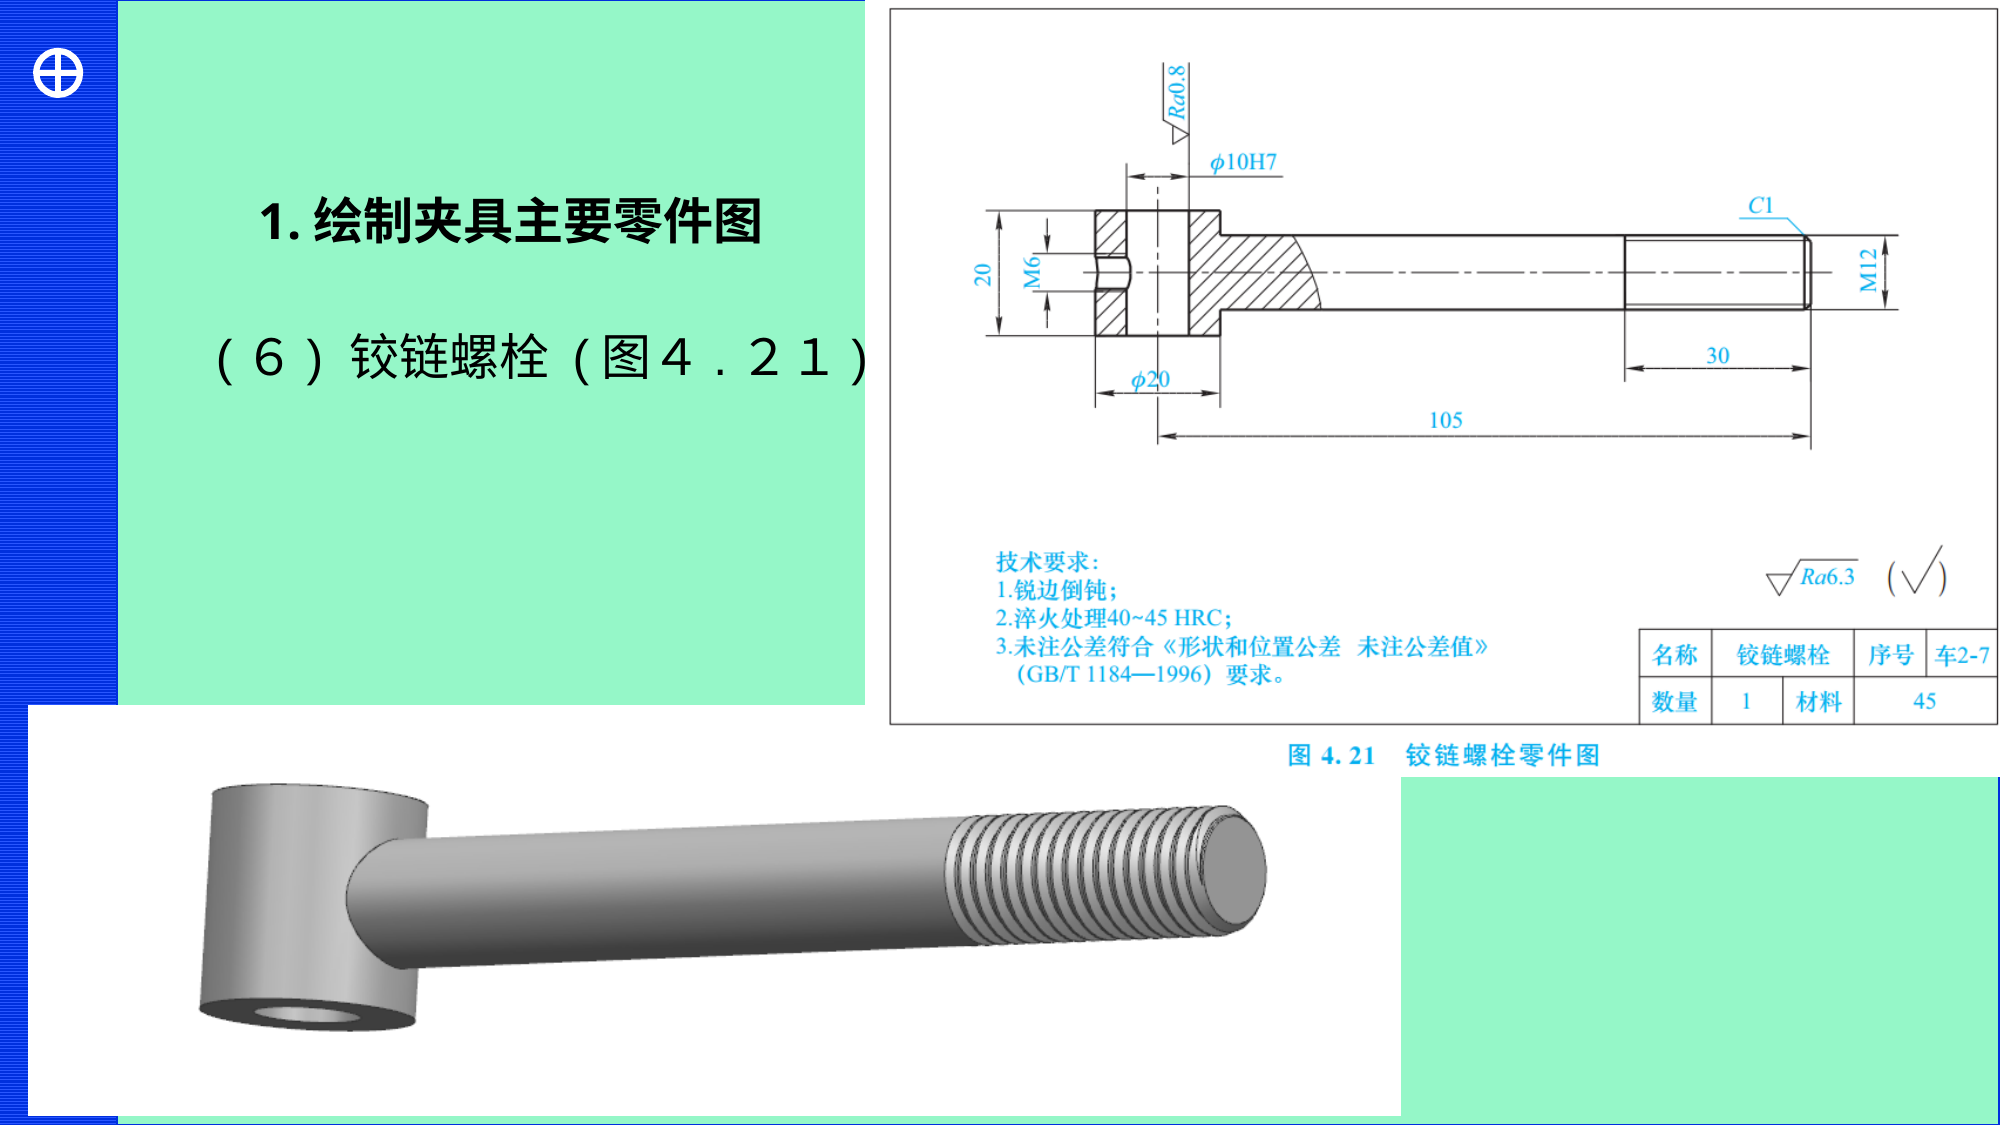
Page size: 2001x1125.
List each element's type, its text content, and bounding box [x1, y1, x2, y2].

text_box 1.绘制夹具主要零件图 [243, 182, 865, 258]
picture [28, 0, 2000, 1116]
text_box (６) 铰链螺栓 (图４.２１) 。 [126, 287, 865, 428]
